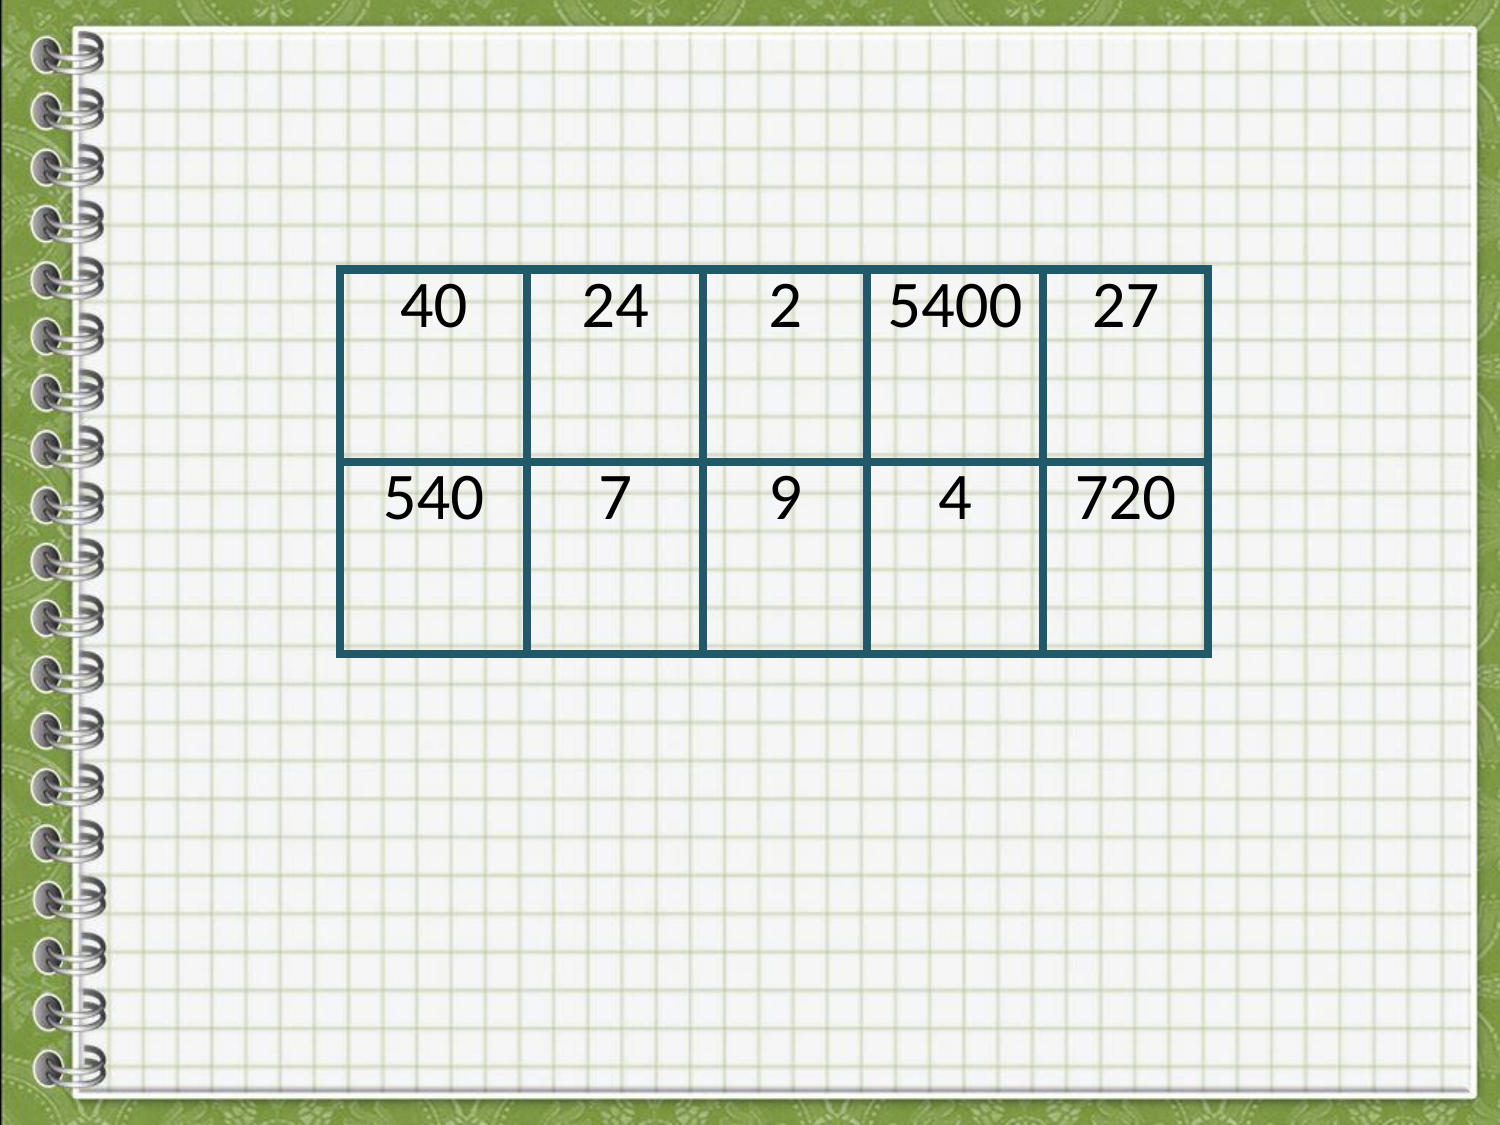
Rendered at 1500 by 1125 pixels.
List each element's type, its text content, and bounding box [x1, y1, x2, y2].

table_header 2 [707, 274, 863, 458]
table_header 27 [1047, 274, 1204, 458]
table_cell 720 [1047, 466, 1204, 650]
table_cell 540 [344, 466, 523, 650]
table_cell 7 [531, 466, 699, 650]
table_cell 9 [707, 466, 863, 650]
table_header 5400 [871, 274, 1039, 458]
table_cell 4 [871, 466, 1039, 650]
table_header 24 [531, 274, 699, 458]
table_header 40 [344, 274, 523, 458]
picture [0, 0, 1500, 1125]
